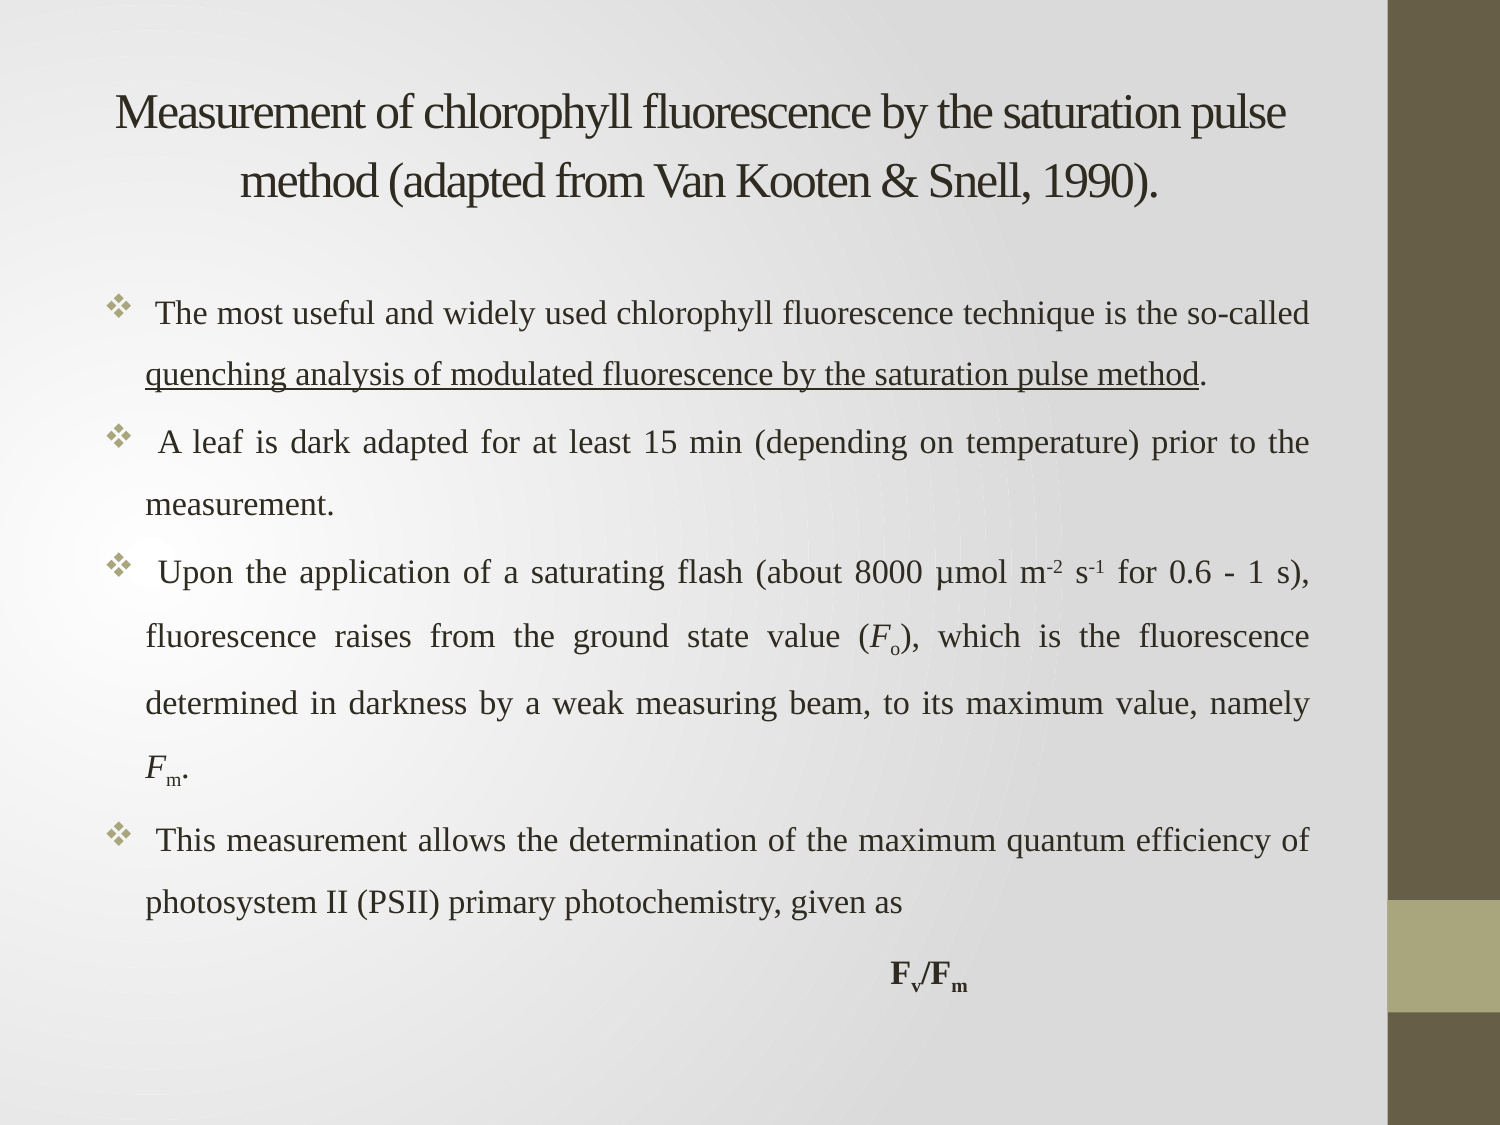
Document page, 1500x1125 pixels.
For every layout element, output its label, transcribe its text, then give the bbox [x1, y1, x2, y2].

list The most useful and widely used chlorophyll fluorescence technique is the so-called quenching analysis of modulated fluorescence by the saturation pulse method. A leaf is dark adapted for at least 15 min (depending on temperature) prior to the measurement. Upon the application of a saturating flash (about 8000 µmol m-2 s-1 for 0.6 - 1 s), fluorescence raises from the ground state value (Fo), which is the fluorescence determined in darkness by a weak measuring beam, to its maximum value, namely Fm. This measurement allows the determination of the maximum quantum efficiency of photosystem II (PSII) primary photochemistry, given as Fv/Fm [75, 262, 1325, 1050]
title Measurement of chlorophyll fluorescence by the saturation pulse method (adapted from Van Kooten & Snell, 1990). [75, 45, 1325, 233]
